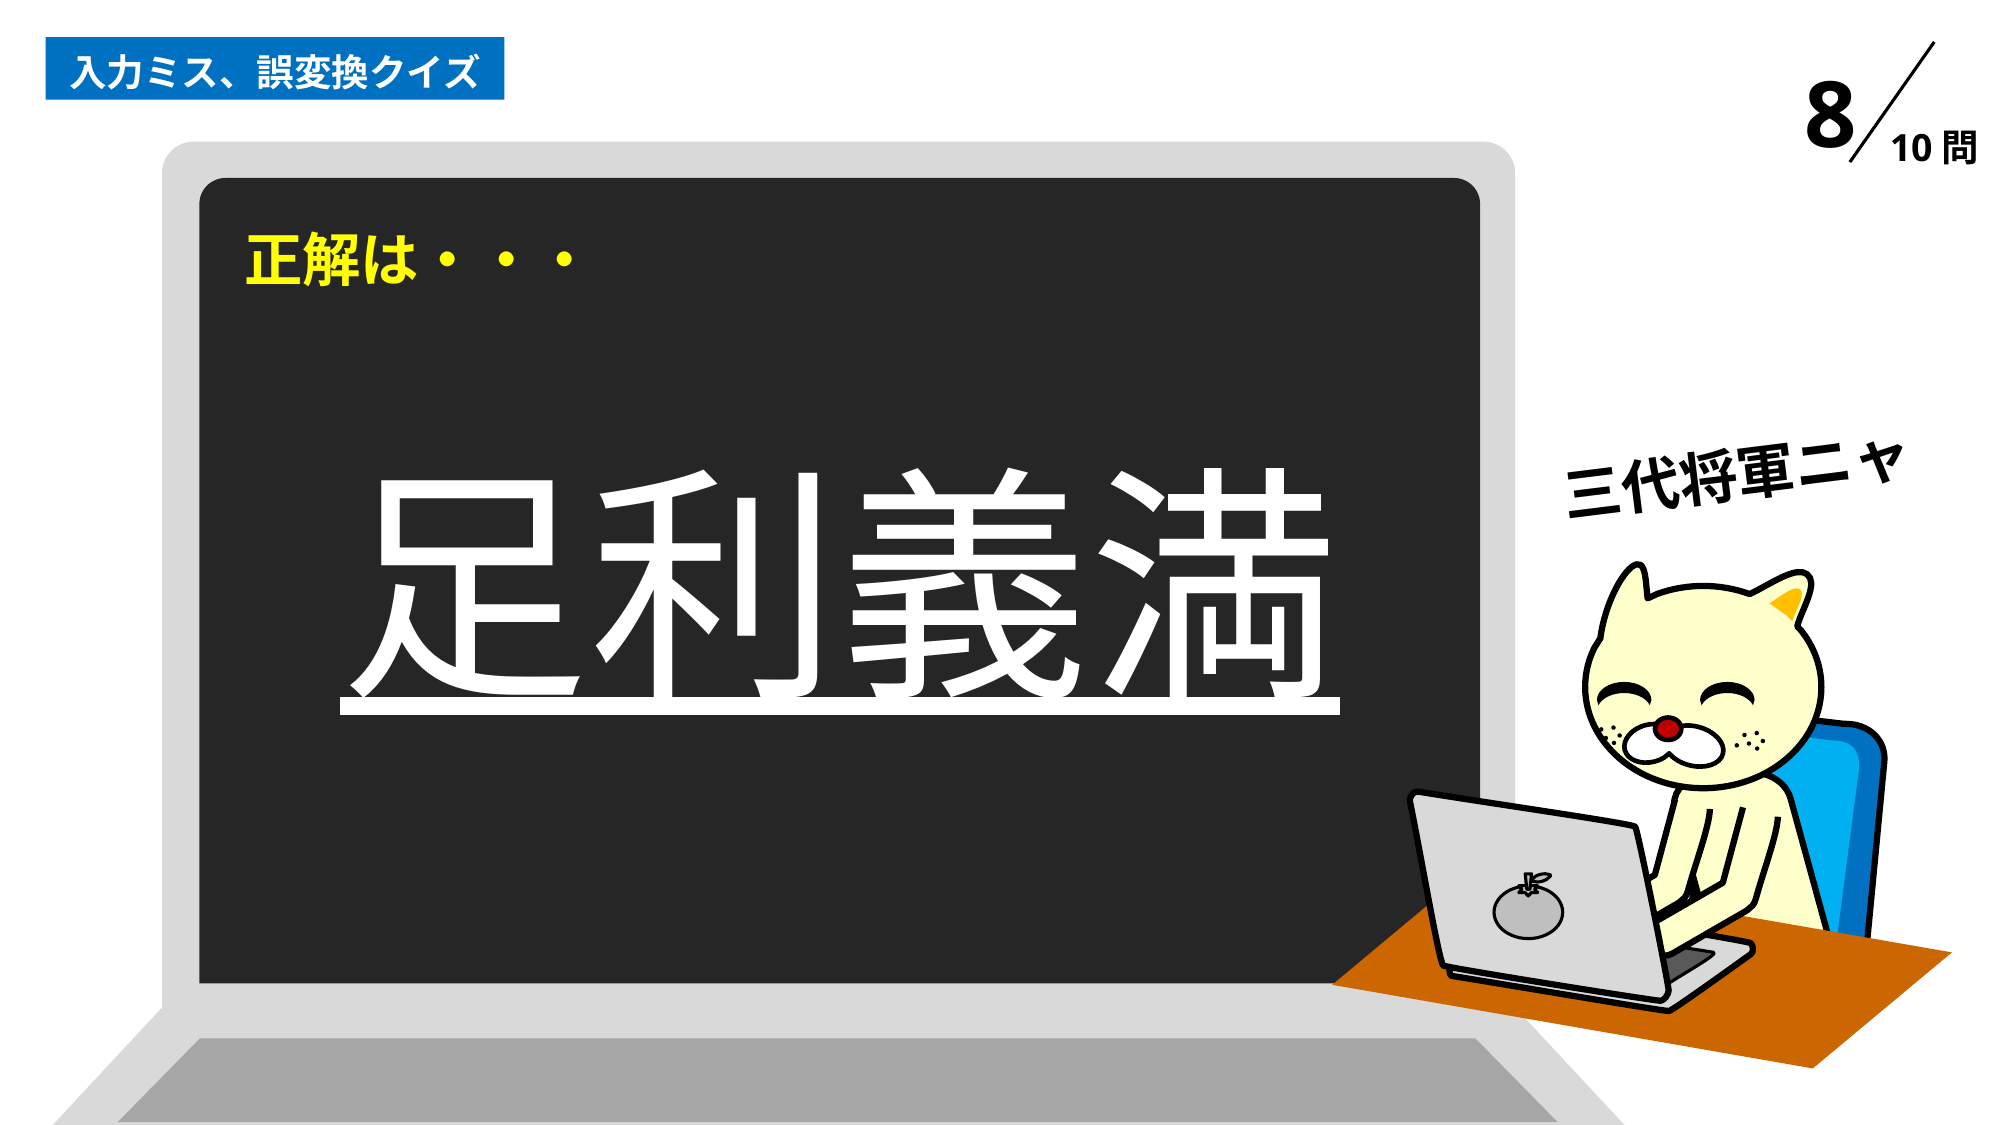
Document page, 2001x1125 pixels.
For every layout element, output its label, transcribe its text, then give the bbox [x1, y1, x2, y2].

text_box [1395, 810, 1683, 982]
text_box [1766, 737, 1860, 932]
text_box [1807, 720, 1885, 937]
text_box 足利義満 [324, 421, 1355, 737]
text_box [1654, 717, 1682, 740]
text_box 三代将軍ニャ [1543, 407, 1931, 539]
text_box [1692, 885, 1698, 899]
text_box [1700, 681, 1755, 706]
text_box [162, 141, 1516, 1008]
text_box [1596, 681, 1652, 706]
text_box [1452, 917, 1750, 1001]
text_box [117, 1038, 1558, 1123]
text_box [1734, 730, 1766, 751]
text_box [199, 177, 1481, 984]
text_box 10問 [1875, 116, 1995, 177]
text_box 入力ミス、誤変換クイズ [45, 37, 505, 100]
text_box 8 [1789, 48, 1872, 173]
text_box 正解は・・・ [229, 215, 609, 301]
text_box [1769, 588, 1802, 622]
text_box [1849, 41, 1935, 163]
text_box [1332, 936, 1449, 1006]
text_box [1585, 564, 1822, 789]
text_box [52, 1008, 1625, 1125]
text_box [1672, 799, 1710, 891]
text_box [1598, 725, 1623, 746]
text_box [1688, 807, 1778, 916]
text_box [1471, 917, 1952, 1069]
text_box [1625, 723, 1724, 767]
text_box [1674, 774, 1827, 930]
